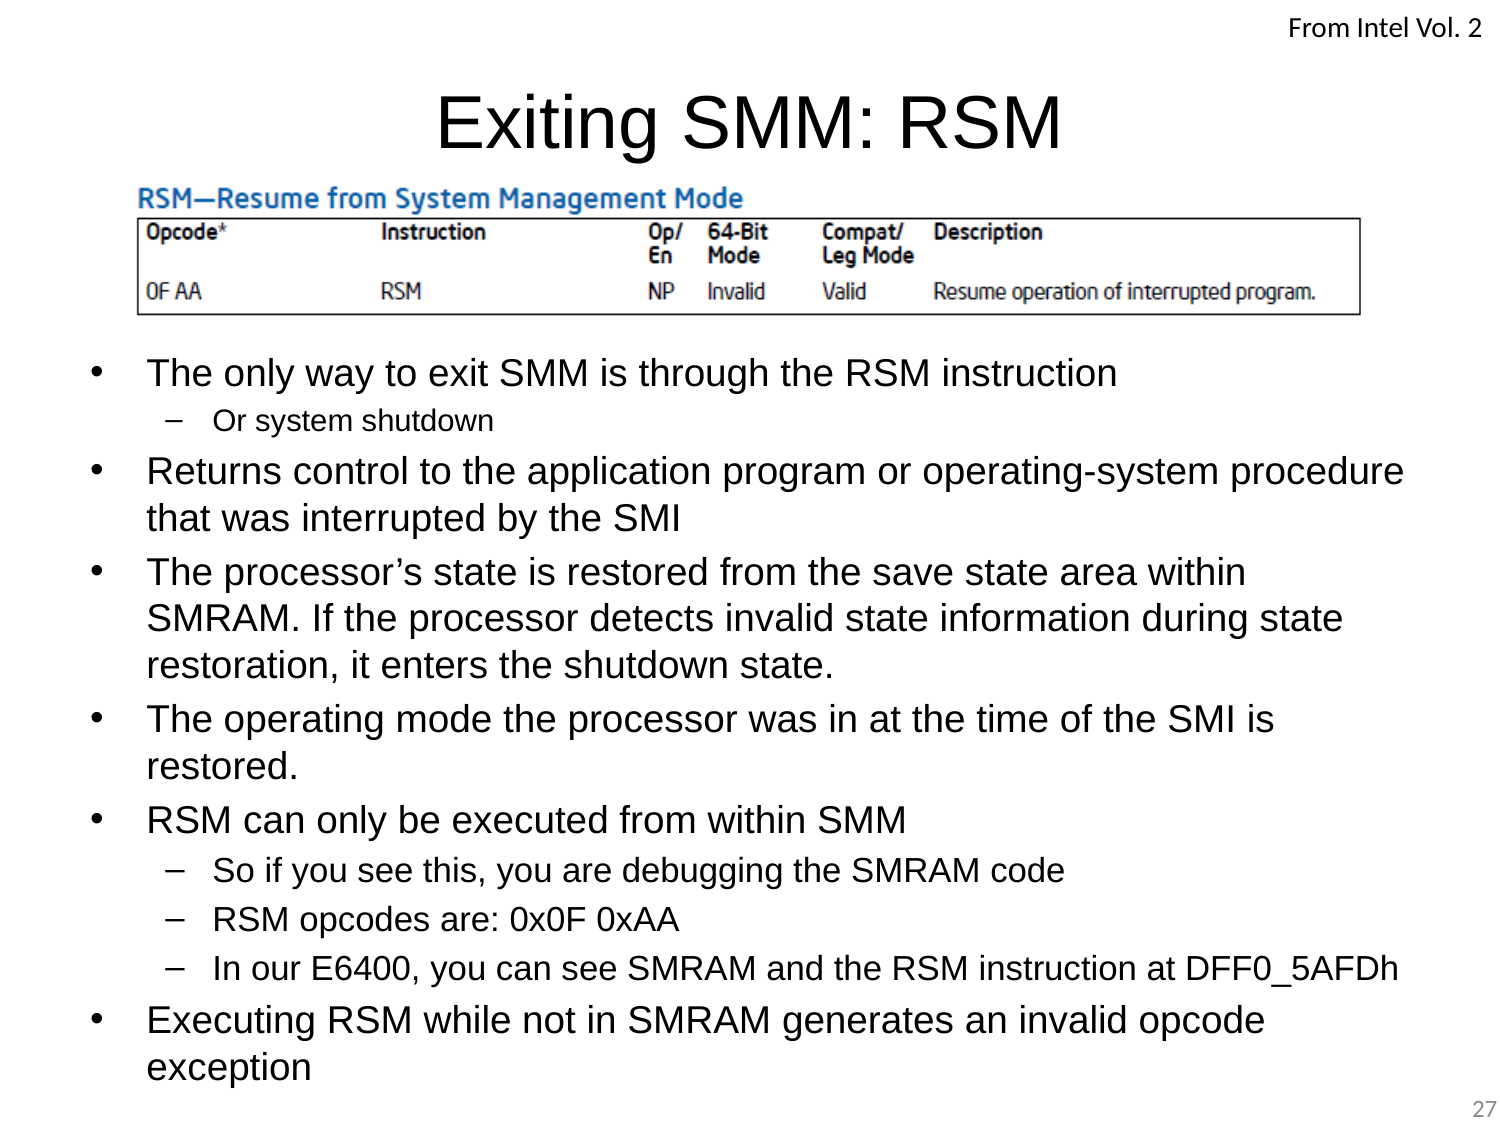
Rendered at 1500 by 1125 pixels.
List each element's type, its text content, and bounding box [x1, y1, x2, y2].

list The only way to exit SMM is through the RSM instruction Or system shutdown Returns control to the application program or operating-system procedure that was interrupted by the SMI The processor’s state is restored from the save state area within SMRAM. If the processor detects invalid state information during state restoration, it enters the shutdown state. The operating mode the processor was in at the time of the SMI is restored. RSM can only be executed from within SMM So if you see this, you are debugging the SMRAM code RSM opcodes are: 0x0F 0xAA In our E6400, you can see SMRAM and the RSM instruction at DFF0_5AFDh Executing RSM while not in SMRAM generates an invalid opcode exception [75, 340, 1425, 1113]
text_box From Intel Vol. 2 [1273, 1, 1498, 51]
title Exiting SMM: RSM [75, 24, 1425, 213]
slide_number 27 [1162, 1077, 1500, 1125]
picture [127, 174, 1373, 329]
